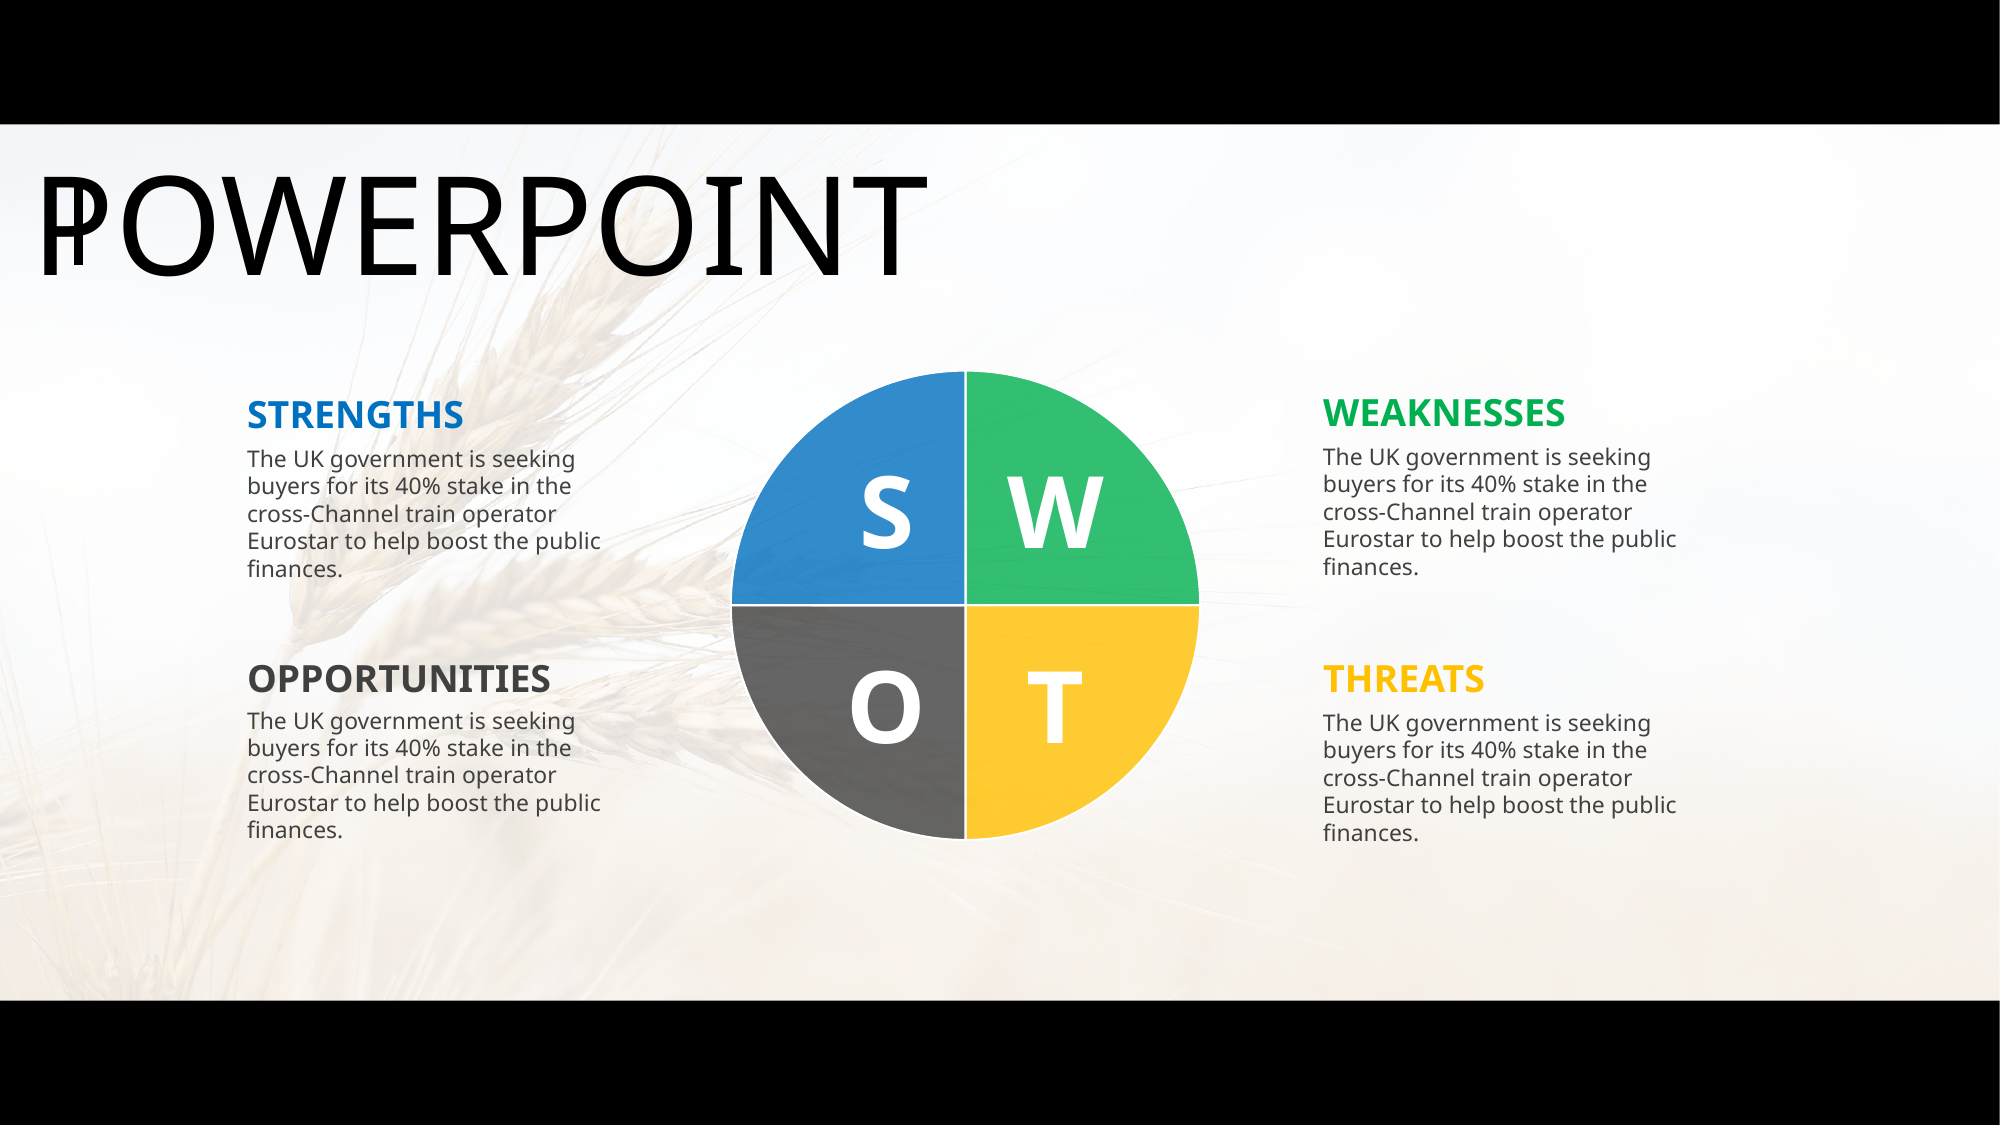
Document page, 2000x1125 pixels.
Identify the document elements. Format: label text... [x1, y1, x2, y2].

text_box [967, 369, 1202, 604]
text_box S [844, 441, 929, 577]
text_box OPPORTUNITIES [231, 635, 573, 720]
text_box POWERPOINT [17, 130, 945, 310]
text_box STRENGTHS [231, 371, 529, 456]
text_box T [1012, 636, 1100, 772]
text_box The UK government is seeking buyers for its 40% stake in the cross-Channel train operator Eurostar to help boost the public finances. [232, 436, 646, 589]
text_box [967, 604, 1202, 841]
text_box WEAKNESSES [1307, 370, 1605, 454]
text_box THREATS [1307, 635, 1605, 720]
text_box The UK government is seeking buyers for its 40% stake in the cross-Channel train operator Eurostar to help boost the public finances. [1308, 435, 1722, 588]
text_box W [992, 441, 1119, 577]
text_box The UK government is seeking buyers for its 40% stake in the cross-Channel train operator Eurostar to help boost the public finances. [1308, 700, 1722, 853]
text_box The UK government is seeking buyers for its 40% stake in the cross-Channel train operator Eurostar to help boost the public finances. [232, 698, 646, 851]
text_box O [832, 636, 941, 772]
text_box [729, 369, 967, 607]
text_box [729, 607, 967, 841]
